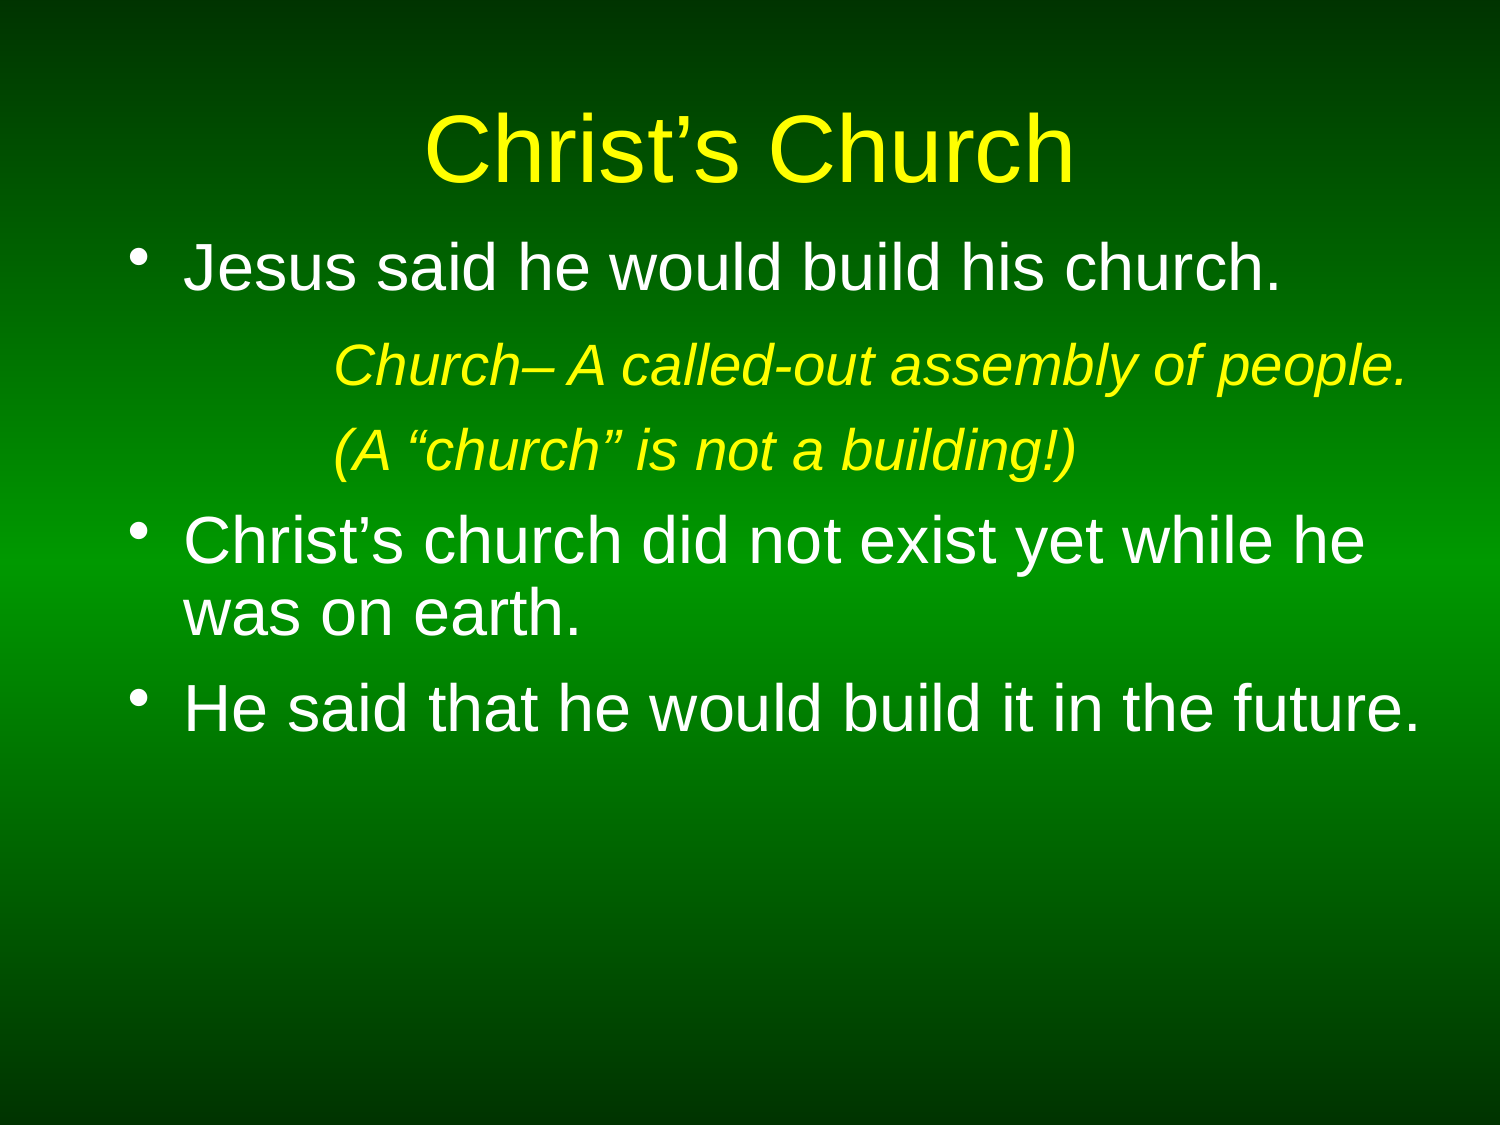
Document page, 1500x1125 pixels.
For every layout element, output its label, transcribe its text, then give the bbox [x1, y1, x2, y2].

list Jesus said he would build his church. Church– A called-out assembly of people. (A “church” is not a building!) Christ’s church did not exist yet while he was on earth. He said that he would build it in the future. [112, 224, 1463, 1125]
title Christ’s Church [37, 50, 1463, 238]
